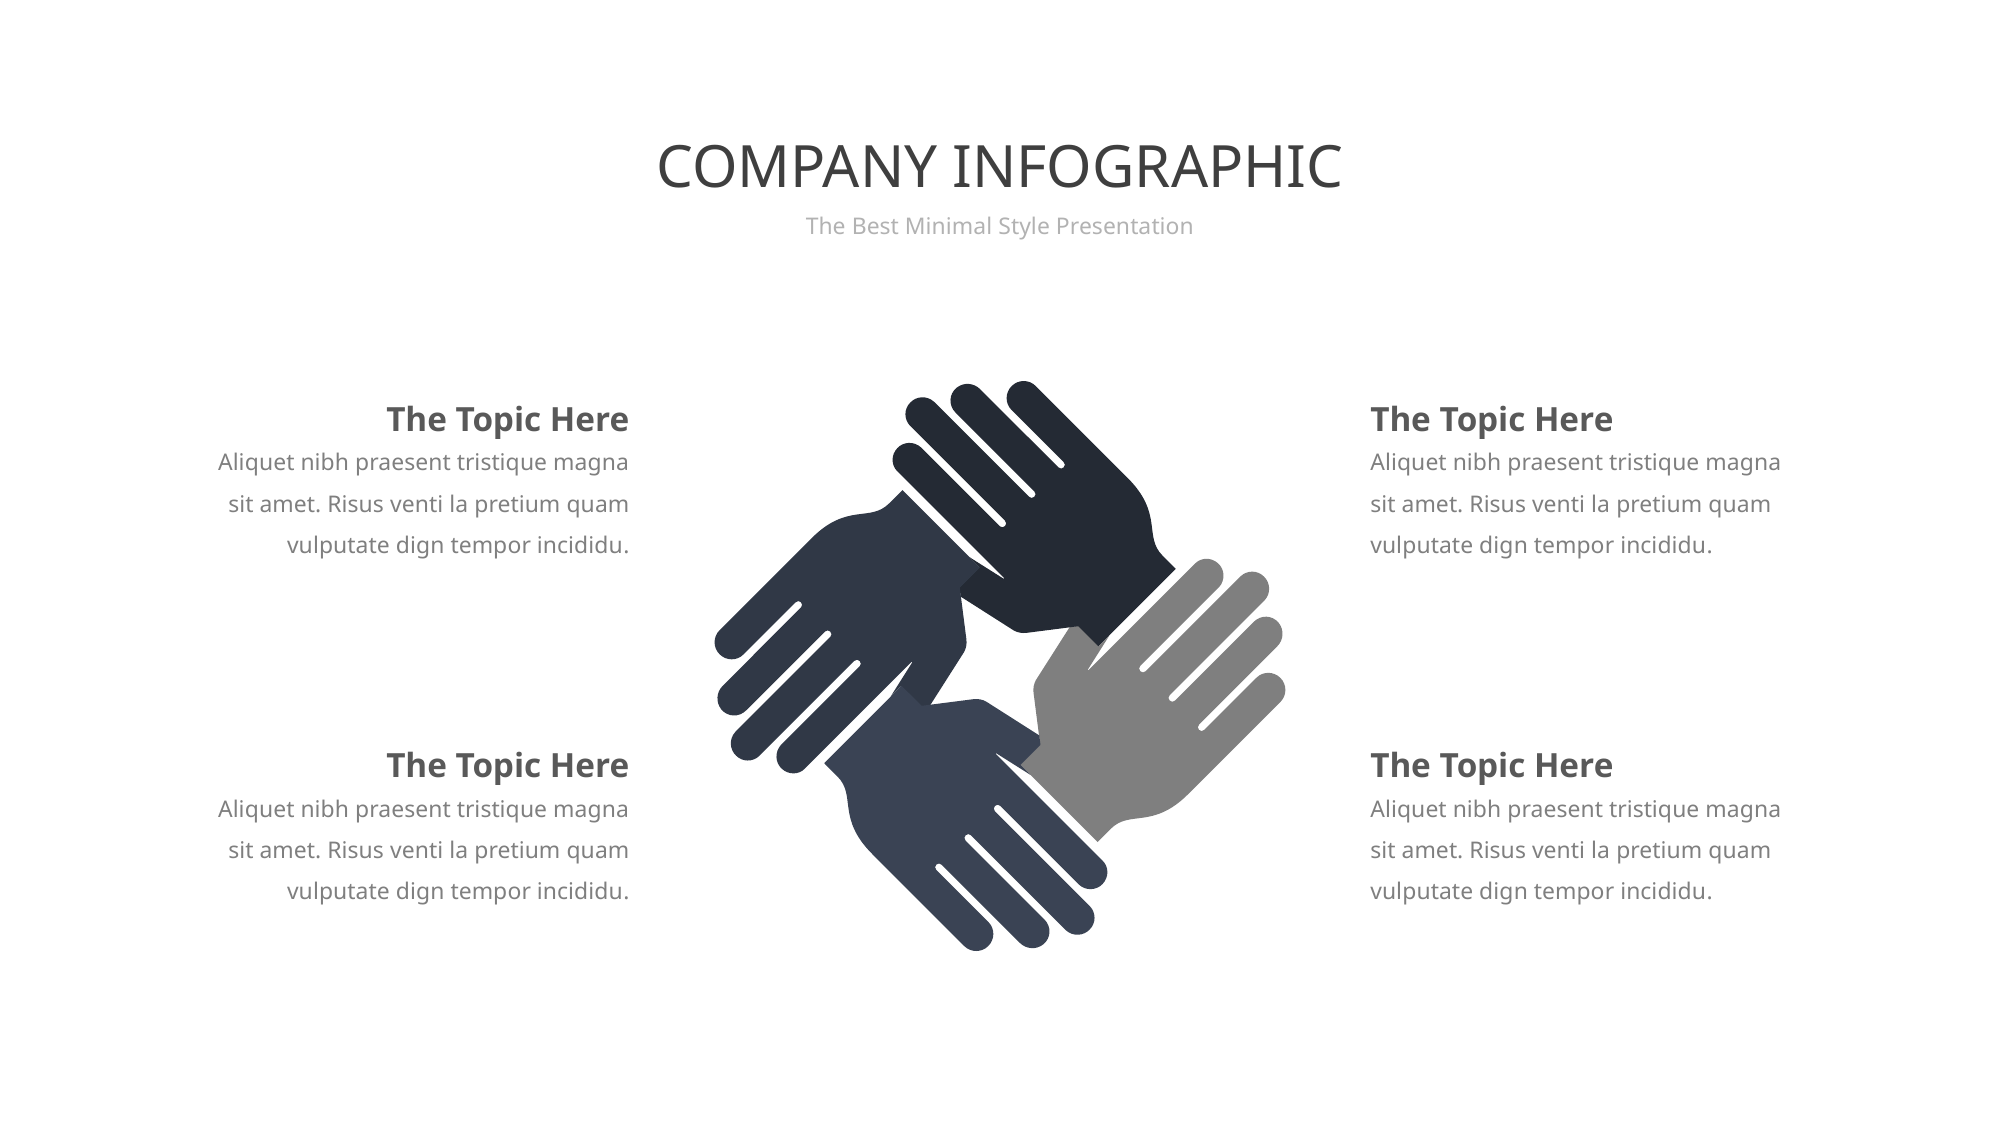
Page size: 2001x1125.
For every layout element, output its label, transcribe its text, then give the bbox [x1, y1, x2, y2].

text_box Aliquet nibh praesent tristique magna sit amet. Risus venti la pretium quam vulputate dign tempor incididu. [188, 426, 645, 566]
text_box [892, 381, 1176, 647]
text_box The Topic Here [273, 717, 645, 792]
text_box Aliquet nibh praesent tristique magna sit amet. Risus venti la pretium quam vulputate dign tempor incididu. [188, 773, 645, 912]
text_box [1022, 558, 1286, 843]
text_box [714, 490, 980, 774]
text_box The Best Minimal Style Presentation [790, 204, 1210, 247]
text_box The Topic Here [273, 371, 645, 446]
text_box Aliquet nibh praesent tristique magna sit amet. Risus venti la pretium quam vulputate dign tempor incididu. [1355, 426, 1812, 566]
text_box COMPANY INFOGRAPHIC [521, 121, 1479, 207]
text_box The Topic Here [1355, 717, 1727, 792]
text_box Aliquet nibh praesent tristique magna sit amet. Risus venti la pretium quam vulputate dign tempor incididu. [1355, 773, 1812, 912]
text_box [824, 685, 1108, 952]
text_box The Topic Here [1355, 371, 1727, 446]
